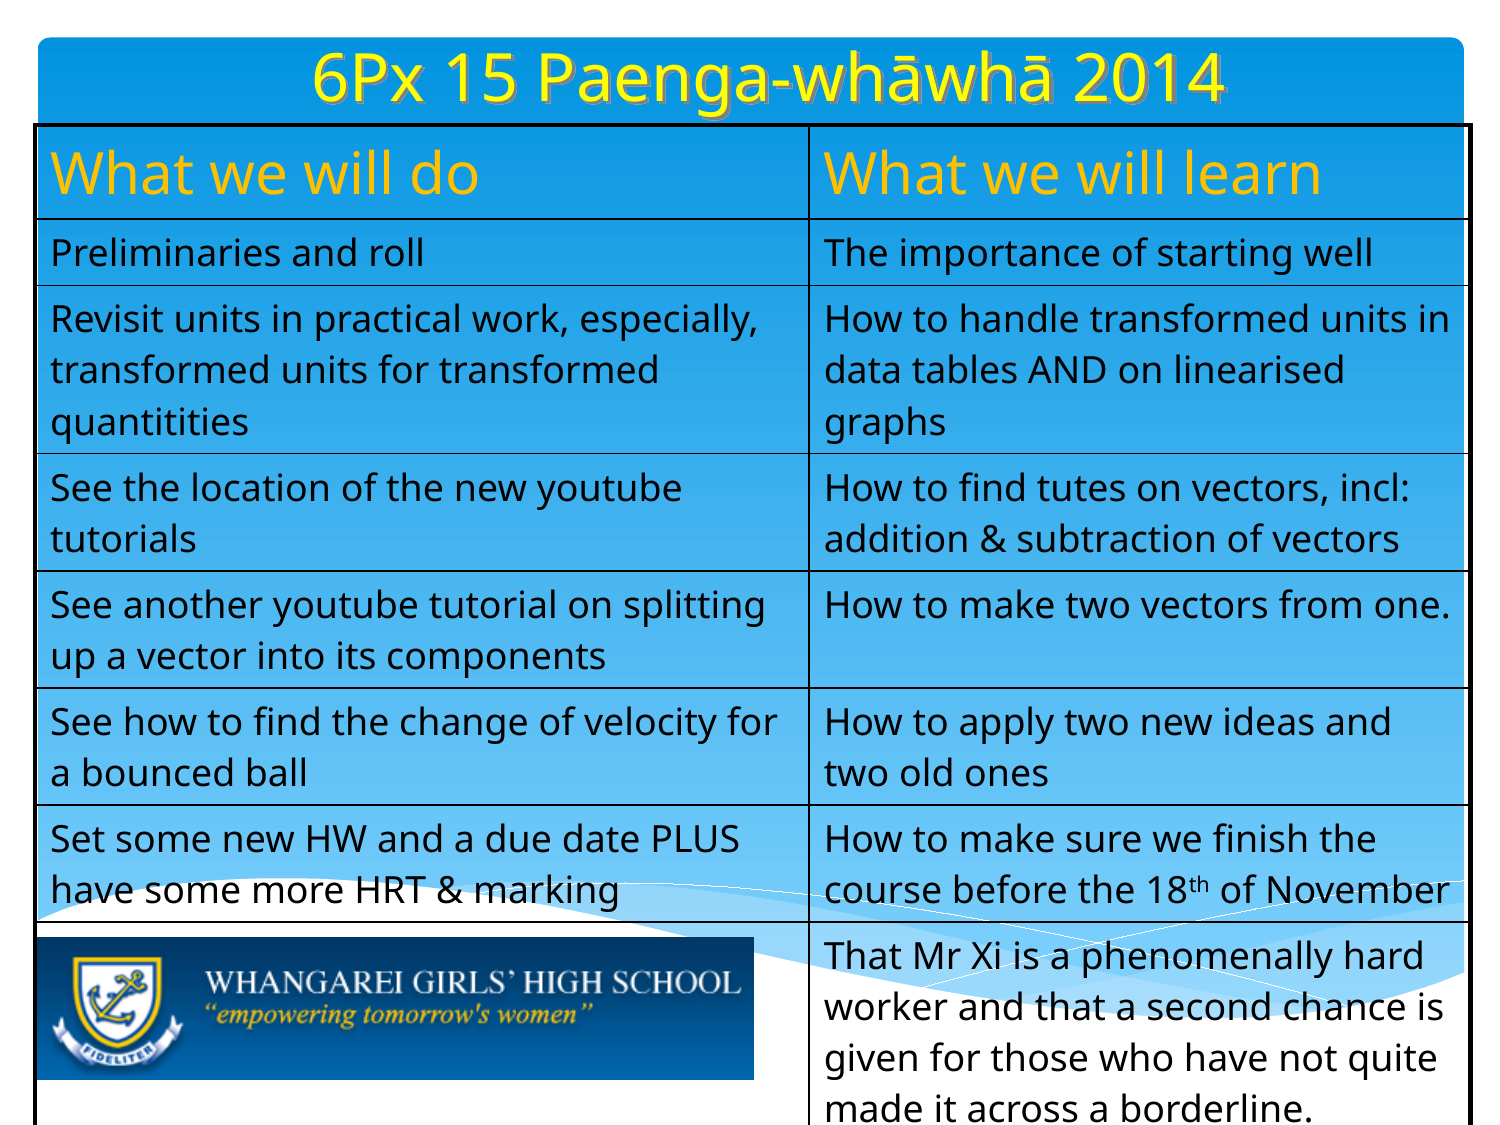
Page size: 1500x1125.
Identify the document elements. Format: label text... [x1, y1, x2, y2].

table_cell The importance of starting well [810, 220, 1468, 285]
table_header What we will do [37, 127, 808, 218]
table_cell How to find tutes on vectors, incl: addition & subtraction of vectors [810, 454, 1468, 570]
table_cell Set some new HW and a due date PLUS have some more HRT & marking [37, 806, 808, 921]
table_cell See how to find the change of velocity for a bounced ball [37, 689, 808, 804]
table_cell Have some people see Mr Xi for Green Pen opportunities for the 2.1 practical exam [37, 923, 808, 1125]
table_cell See the location of the new youtube tutorials [37, 454, 808, 570]
picture [37, 937, 754, 1080]
table_header What we will learn [810, 127, 1468, 218]
table_cell See another youtube tutorial on splitting up a vector into its components [37, 572, 808, 687]
table_cell How to make sure we finish the course before the 18th of November [810, 806, 1468, 921]
text_box 6Px 15 Paenga-whāwhā 2014 [162, 24, 1375, 123]
table_cell How to make two vectors from one. [810, 572, 1468, 687]
table_cell How to apply two new ideas and two old ones [810, 689, 1468, 804]
table_cell Preliminaries and roll [37, 220, 808, 285]
table_cell That Mr Xi is a phenomenally hard worker and that a second chance is given for those who have not quite made it across a borderline. [810, 923, 1468, 1125]
table_cell Revisit units in practical work, especially, transformed units for transformed quantitities [37, 286, 808, 453]
table_cell How to handle transformed units in data tables AND on linearised graphs [810, 286, 1468, 453]
